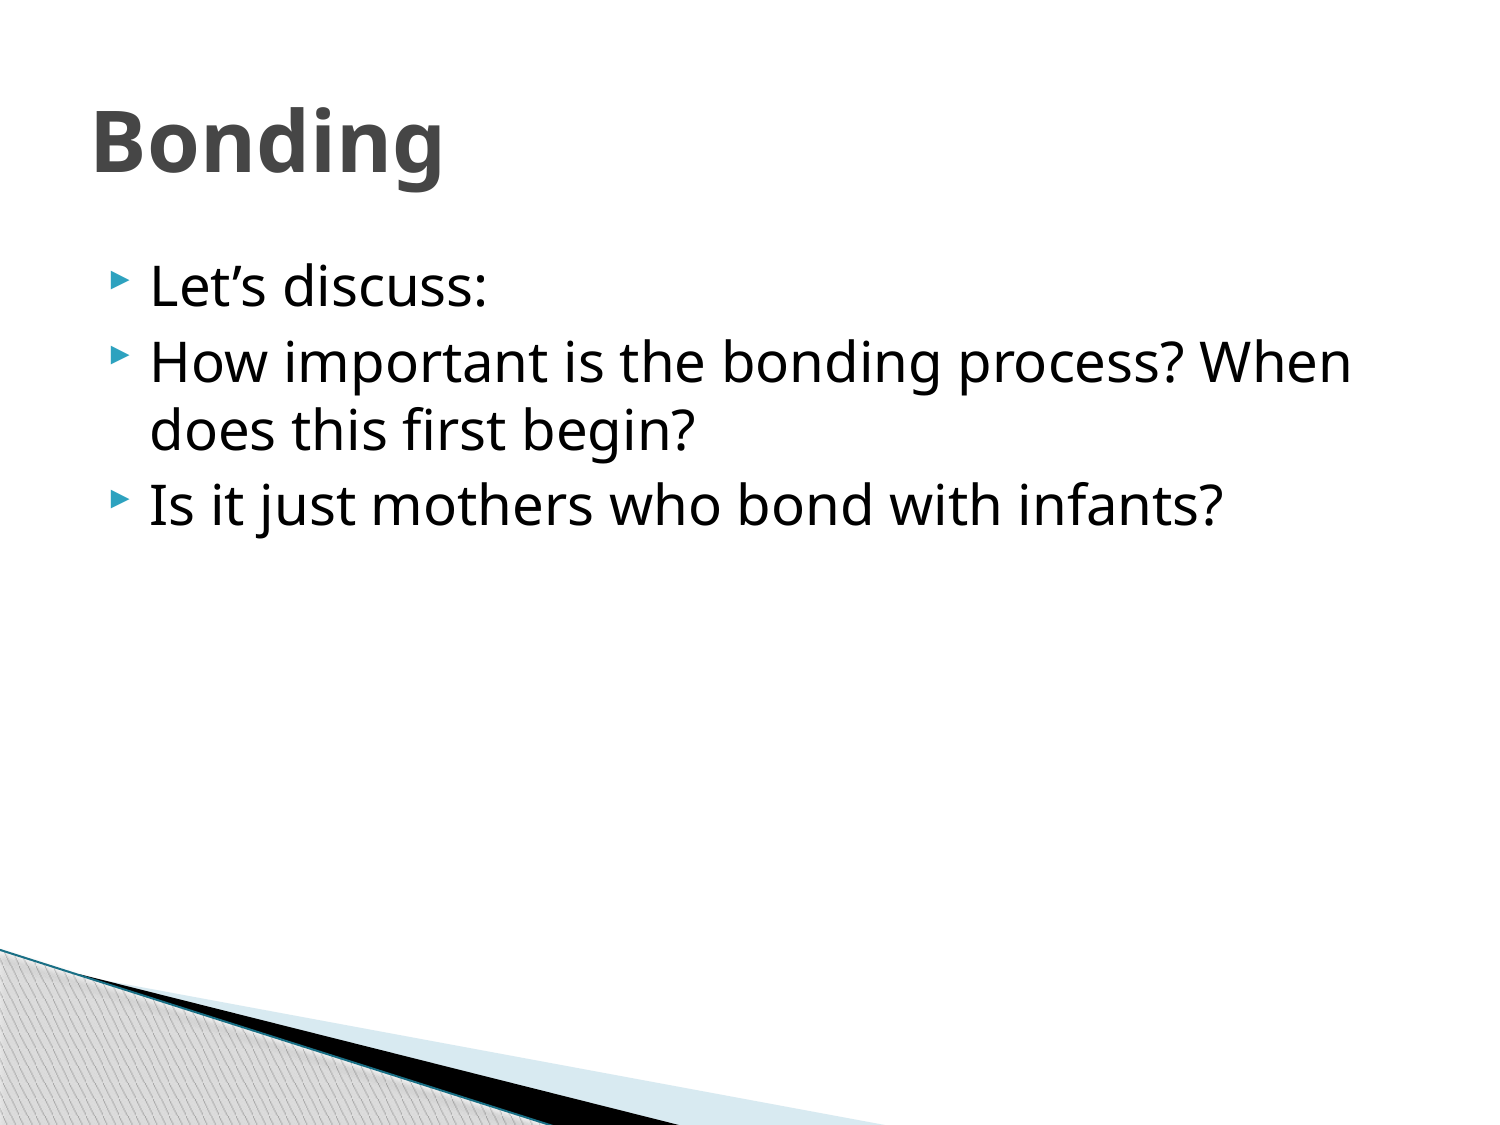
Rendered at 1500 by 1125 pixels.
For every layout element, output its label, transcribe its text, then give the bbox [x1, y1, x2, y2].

list Let’s discuss: How important is the bonding process? When does this first begin? Is it just mothers who bond with infants? [75, 243, 1425, 986]
title Bonding [75, 45, 1425, 233]
